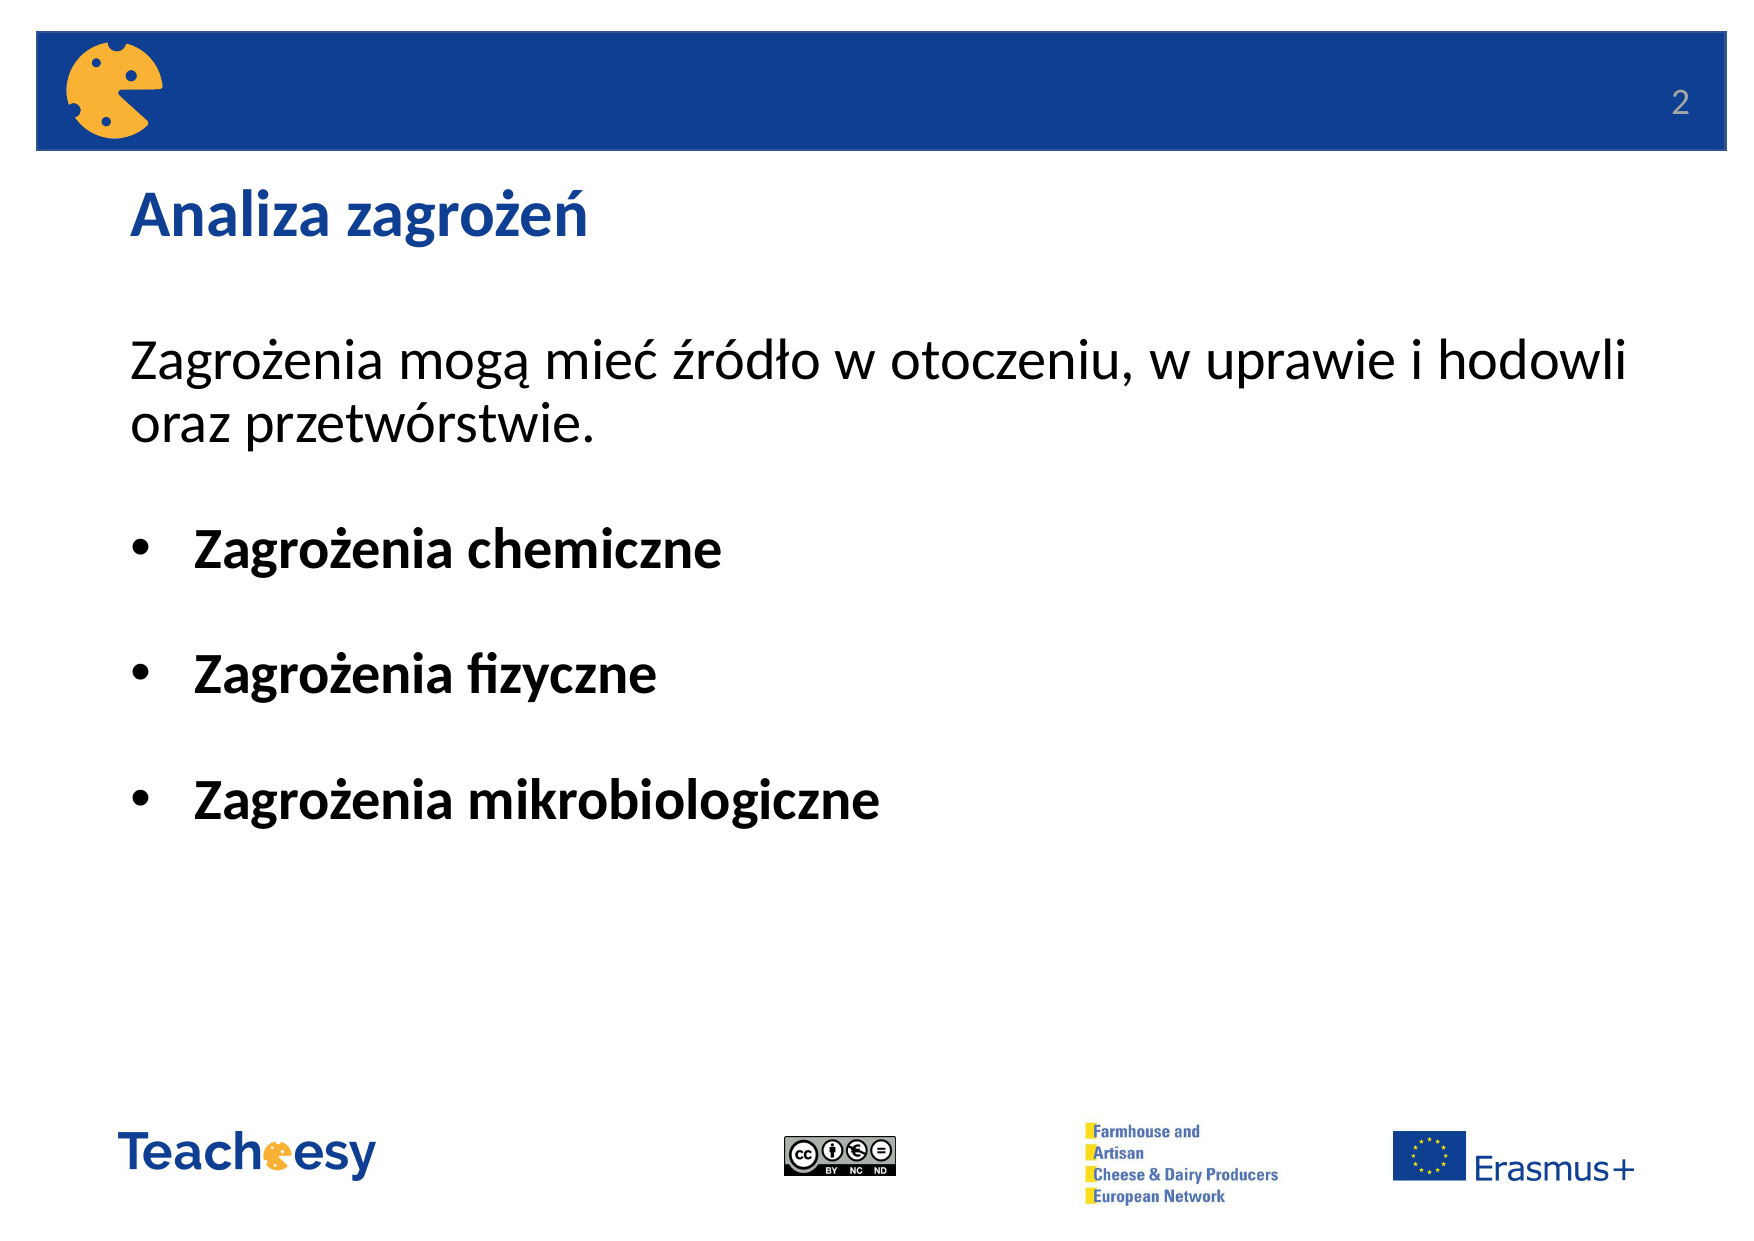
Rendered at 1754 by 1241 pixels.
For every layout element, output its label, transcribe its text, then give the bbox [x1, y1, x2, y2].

picture [1393, 1131, 1634, 1181]
picture [41, 17, 188, 164]
picture [784, 1136, 896, 1176]
list Zagrożenia mogą mieć źródło w otoczeniu, w uprawie i hodowli oraz przetwórstwie. Zagrożenia chemiczne Zagrożenia fizyczne Zagrożenia mikrobiologiczne [115, 321, 1645, 1071]
picture [1079, 1117, 1283, 1210]
picture [118, 1131, 376, 1181]
title Analiza zagrożeń [115, 149, 1645, 282]
